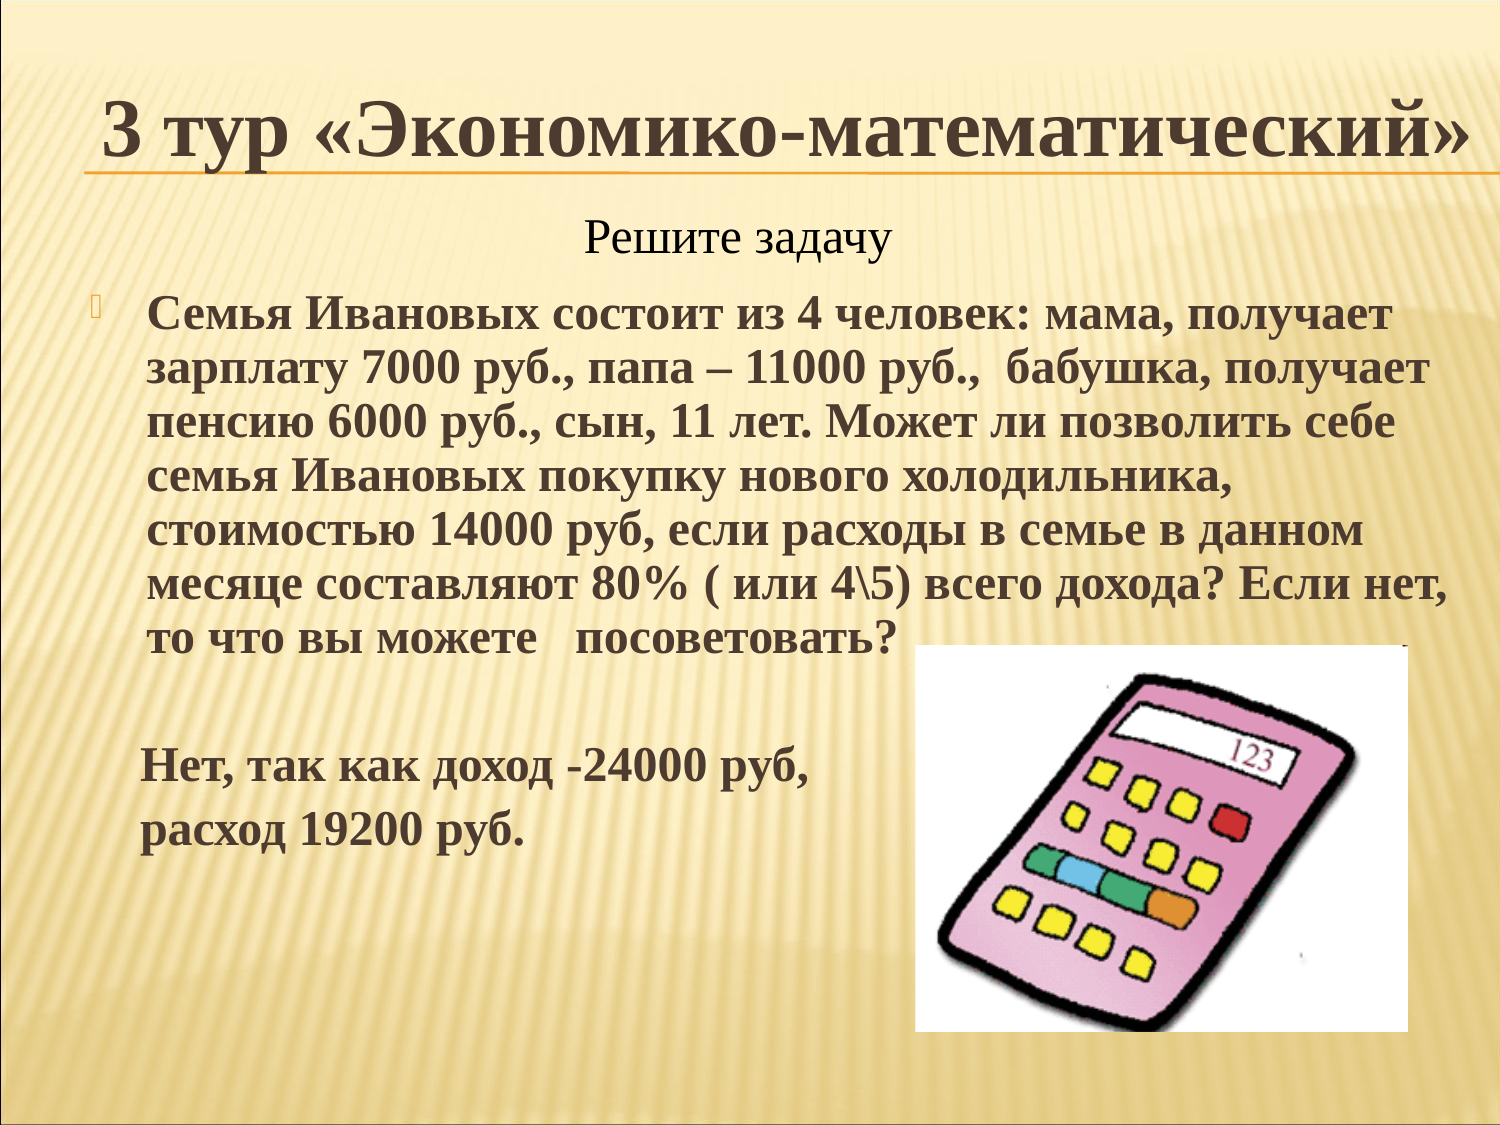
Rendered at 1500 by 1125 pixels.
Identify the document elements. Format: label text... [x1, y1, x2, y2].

title 3 тур «Экономико-математический» [75, 54, 1500, 193]
text_box Решите задачу [159, 196, 1317, 272]
list Семья Ивановых состоит из 4 человек: мама, получает зарплату 7000 руб., папа – 11000 руб., бабушка, получает пенсию 6000 руб., сын, 11 лет. Может ли позволить себе семья Ивановых покупку нового холодильника, стоимостью 14000 руб, если расходы в семье в данном месяце составляют 80% ( или 4\5) всего дохода? Если нет, то что вы можете посоветовать? Нет, так как доход -24000 руб, расход 19200 руб. [75, 278, 1500, 1022]
picture [0, 0, 1500, 1125]
